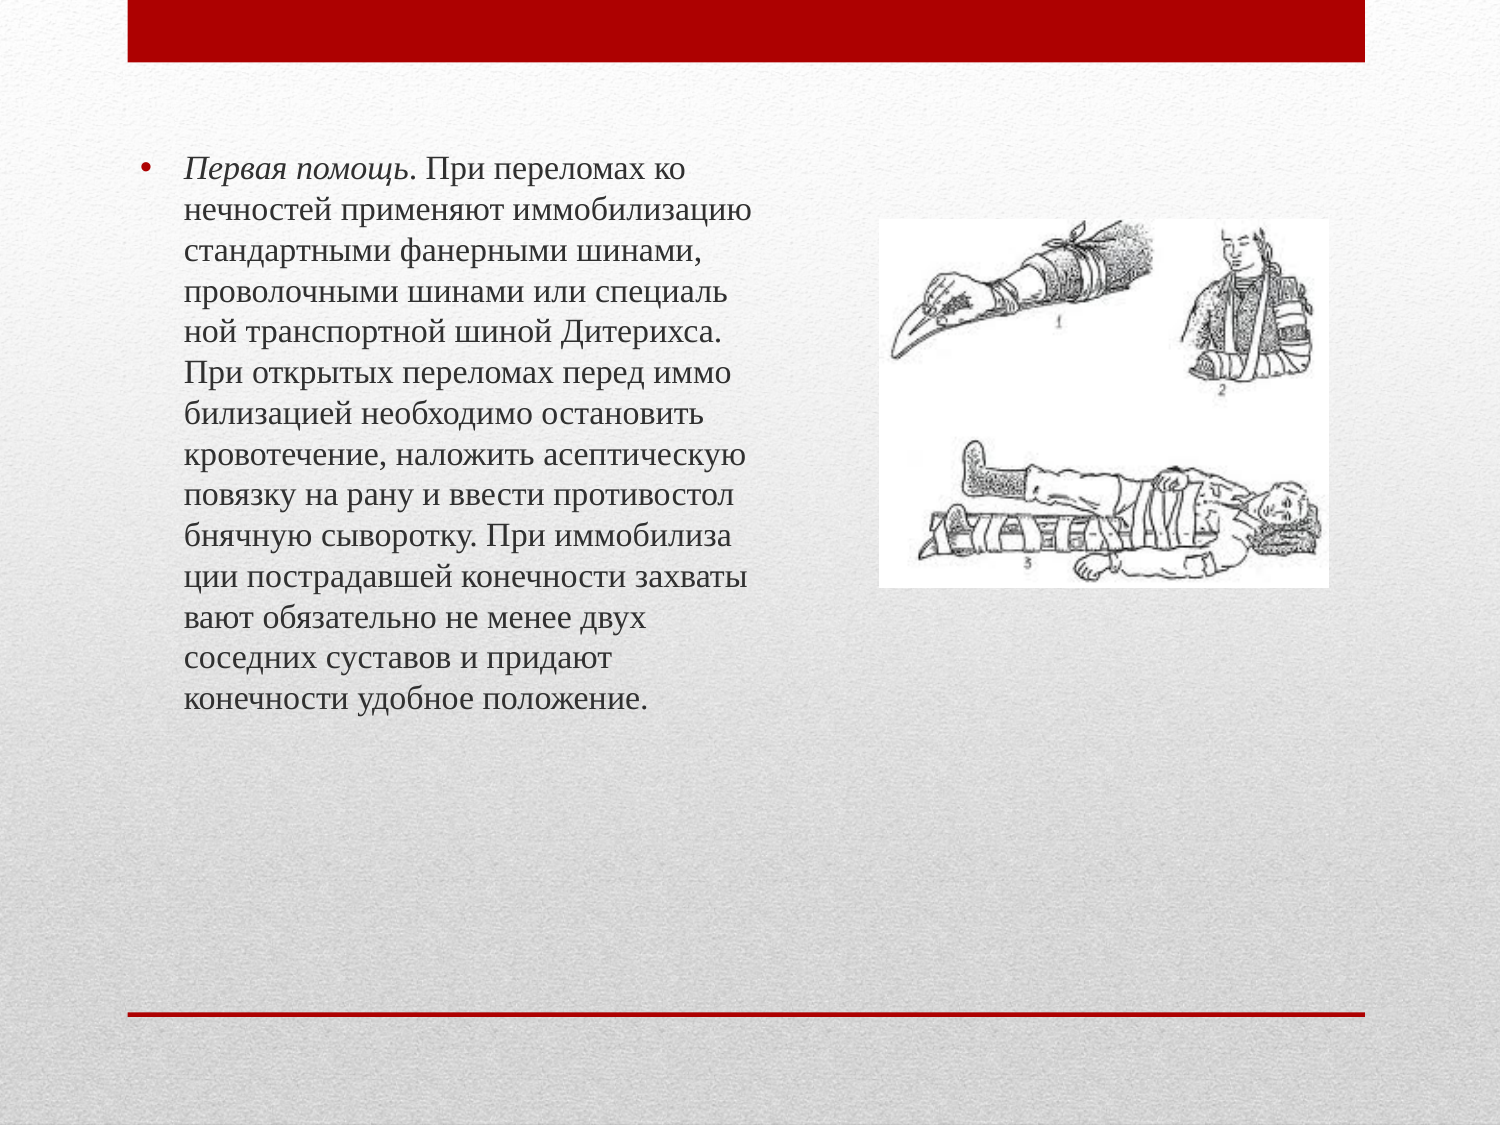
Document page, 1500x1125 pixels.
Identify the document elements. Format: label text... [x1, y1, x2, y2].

list Первая помощь. При переломах ко­нечностей применяют иммобилизацию стандартными фанерными шинами, проволочными шинами или специаль­ной транспортной шиной Дитерихса. При открытых переломах перед иммо­билизацией необходимо остановить кровотечение, наложить асептическую повязку на рану и ввести противостол­бнячную сыворотку. При иммобилиза­ции пострадавшей конечности захваты­вают обязательно не менее двух соседних суставов и придают конечности удобное положение. [125, 112, 774, 750]
picture [878, 219, 1330, 589]
